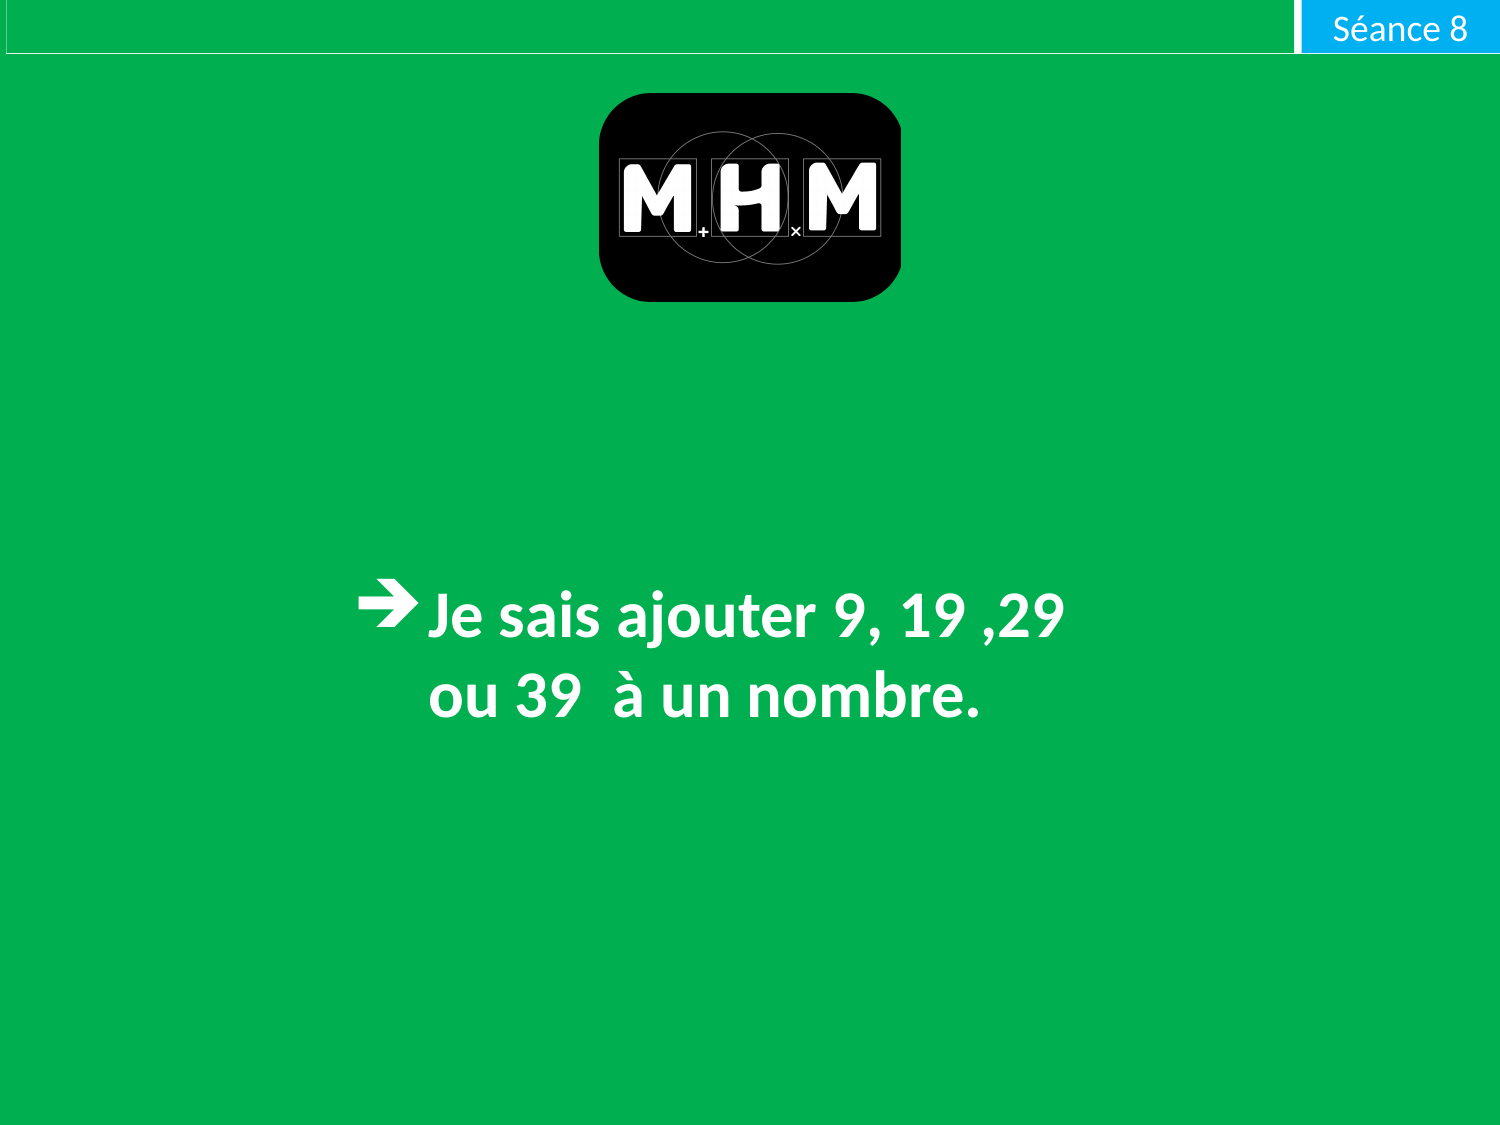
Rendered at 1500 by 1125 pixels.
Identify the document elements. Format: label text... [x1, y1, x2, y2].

picture [599, 93, 901, 302]
text_box [0, 53, 1500, 1125]
text_box Je sais ajouter 9, 19 ,29 ou 39 à un nombre. [338, 493, 1162, 739]
